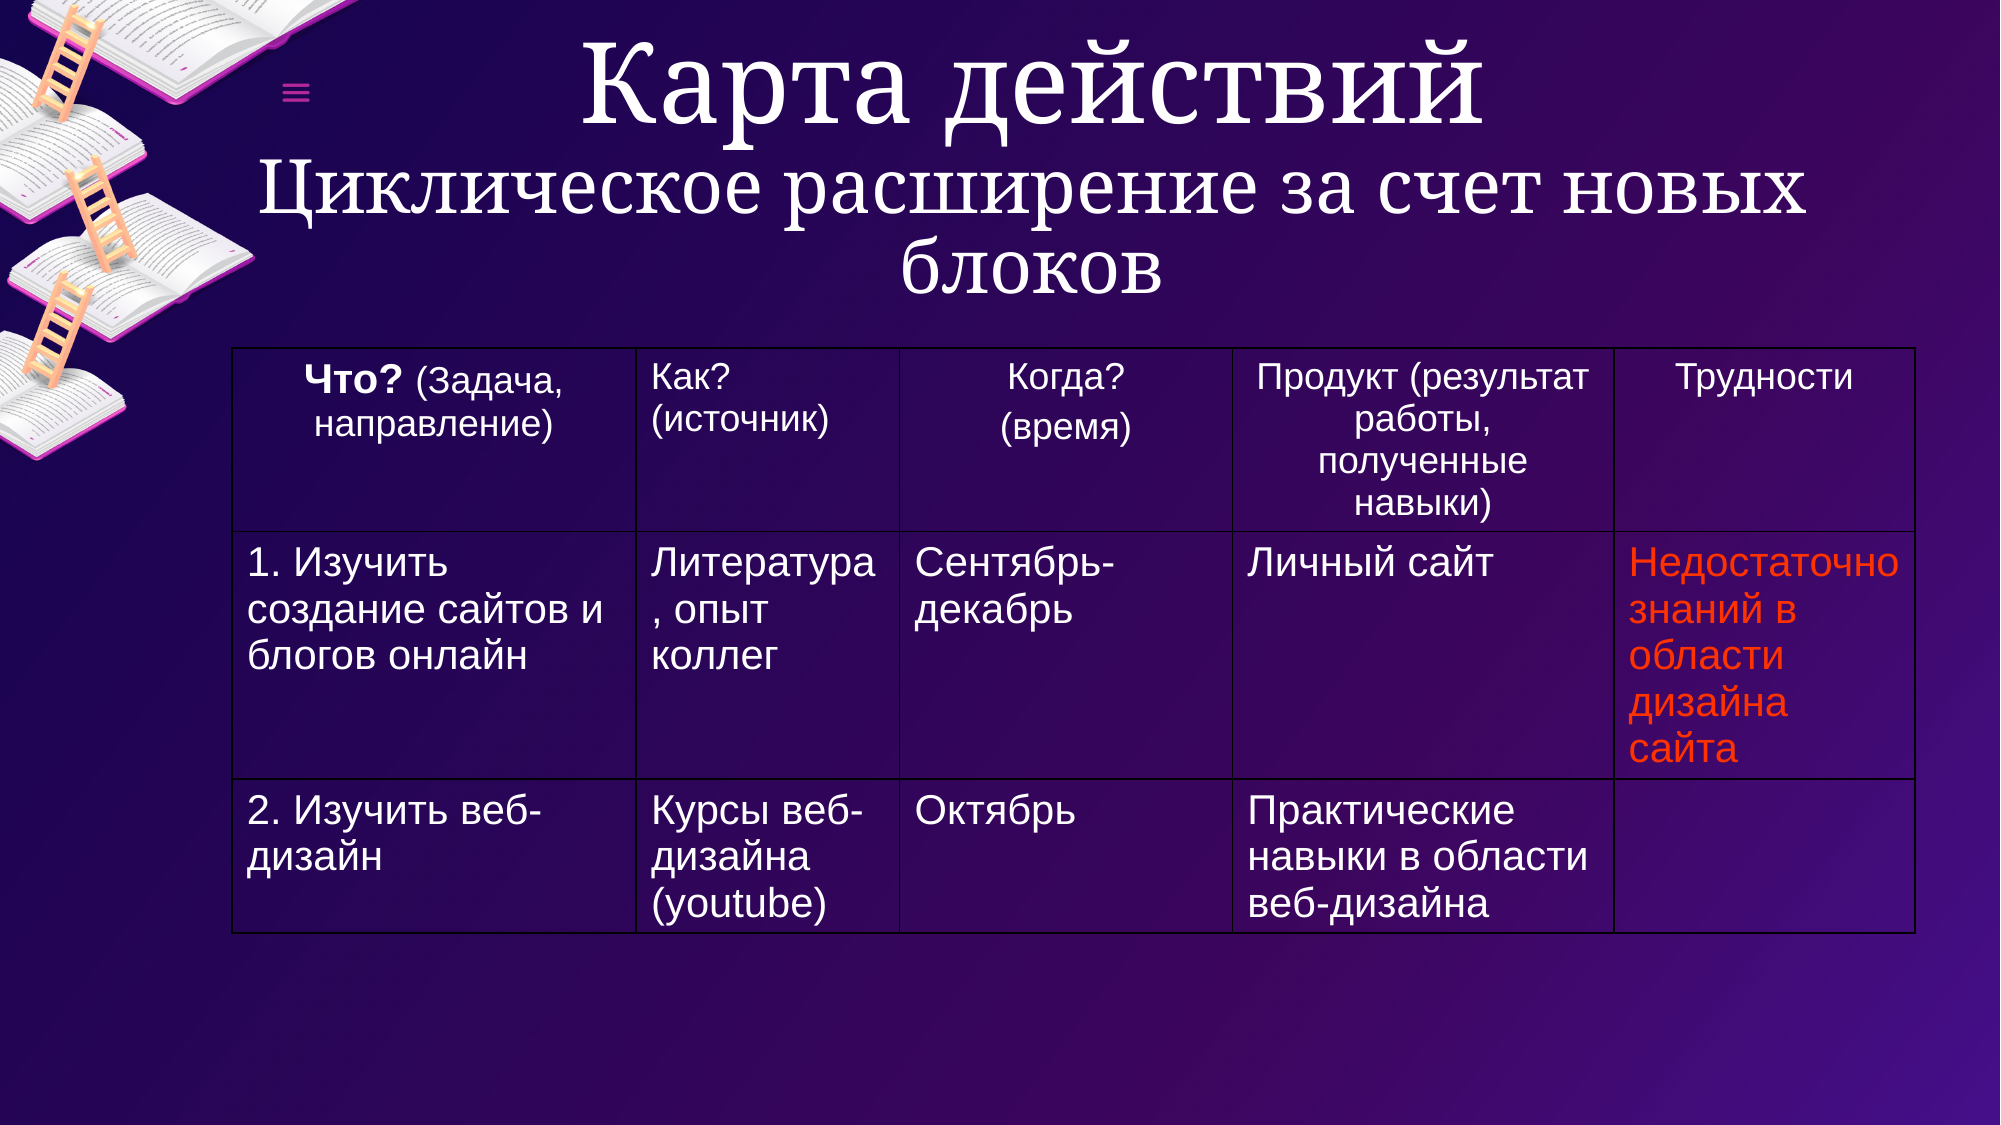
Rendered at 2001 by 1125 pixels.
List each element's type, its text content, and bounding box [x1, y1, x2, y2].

table_header Что? (Задача, направление) [233, 349, 635, 531]
table_header Продукт (результат работы, полученные навыки) [1233, 349, 1613, 531]
table_cell [1615, 780, 1914, 932]
table_header Как? (источник) [637, 349, 899, 531]
picture [0, 0, 2000, 1125]
table_cell Сентябрь-декабрь [900, 532, 1232, 778]
table_cell Курсы веб-дизайна (youtube) [637, 780, 899, 932]
table_cell Литература, опыт коллег [637, 532, 899, 778]
title Карта действий Циклическое расширение за счет новых блоков [231, 59, 1834, 278]
table_cell Октябрь [900, 780, 1232, 932]
table_cell Личный сайт [1233, 532, 1613, 778]
table_cell Недостаточно знаний в области дизайна сайта [1615, 532, 1914, 778]
table_header Когда? (время) [900, 349, 1232, 531]
table_cell 1. Изучить создание сайтов и блогов онлайн [233, 532, 635, 778]
table_cell 2. Изучить веб-дизайн [233, 780, 635, 932]
table_header Трудности [1615, 349, 1914, 531]
table_cell Практические навыки в области веб-дизайна [1233, 780, 1613, 932]
